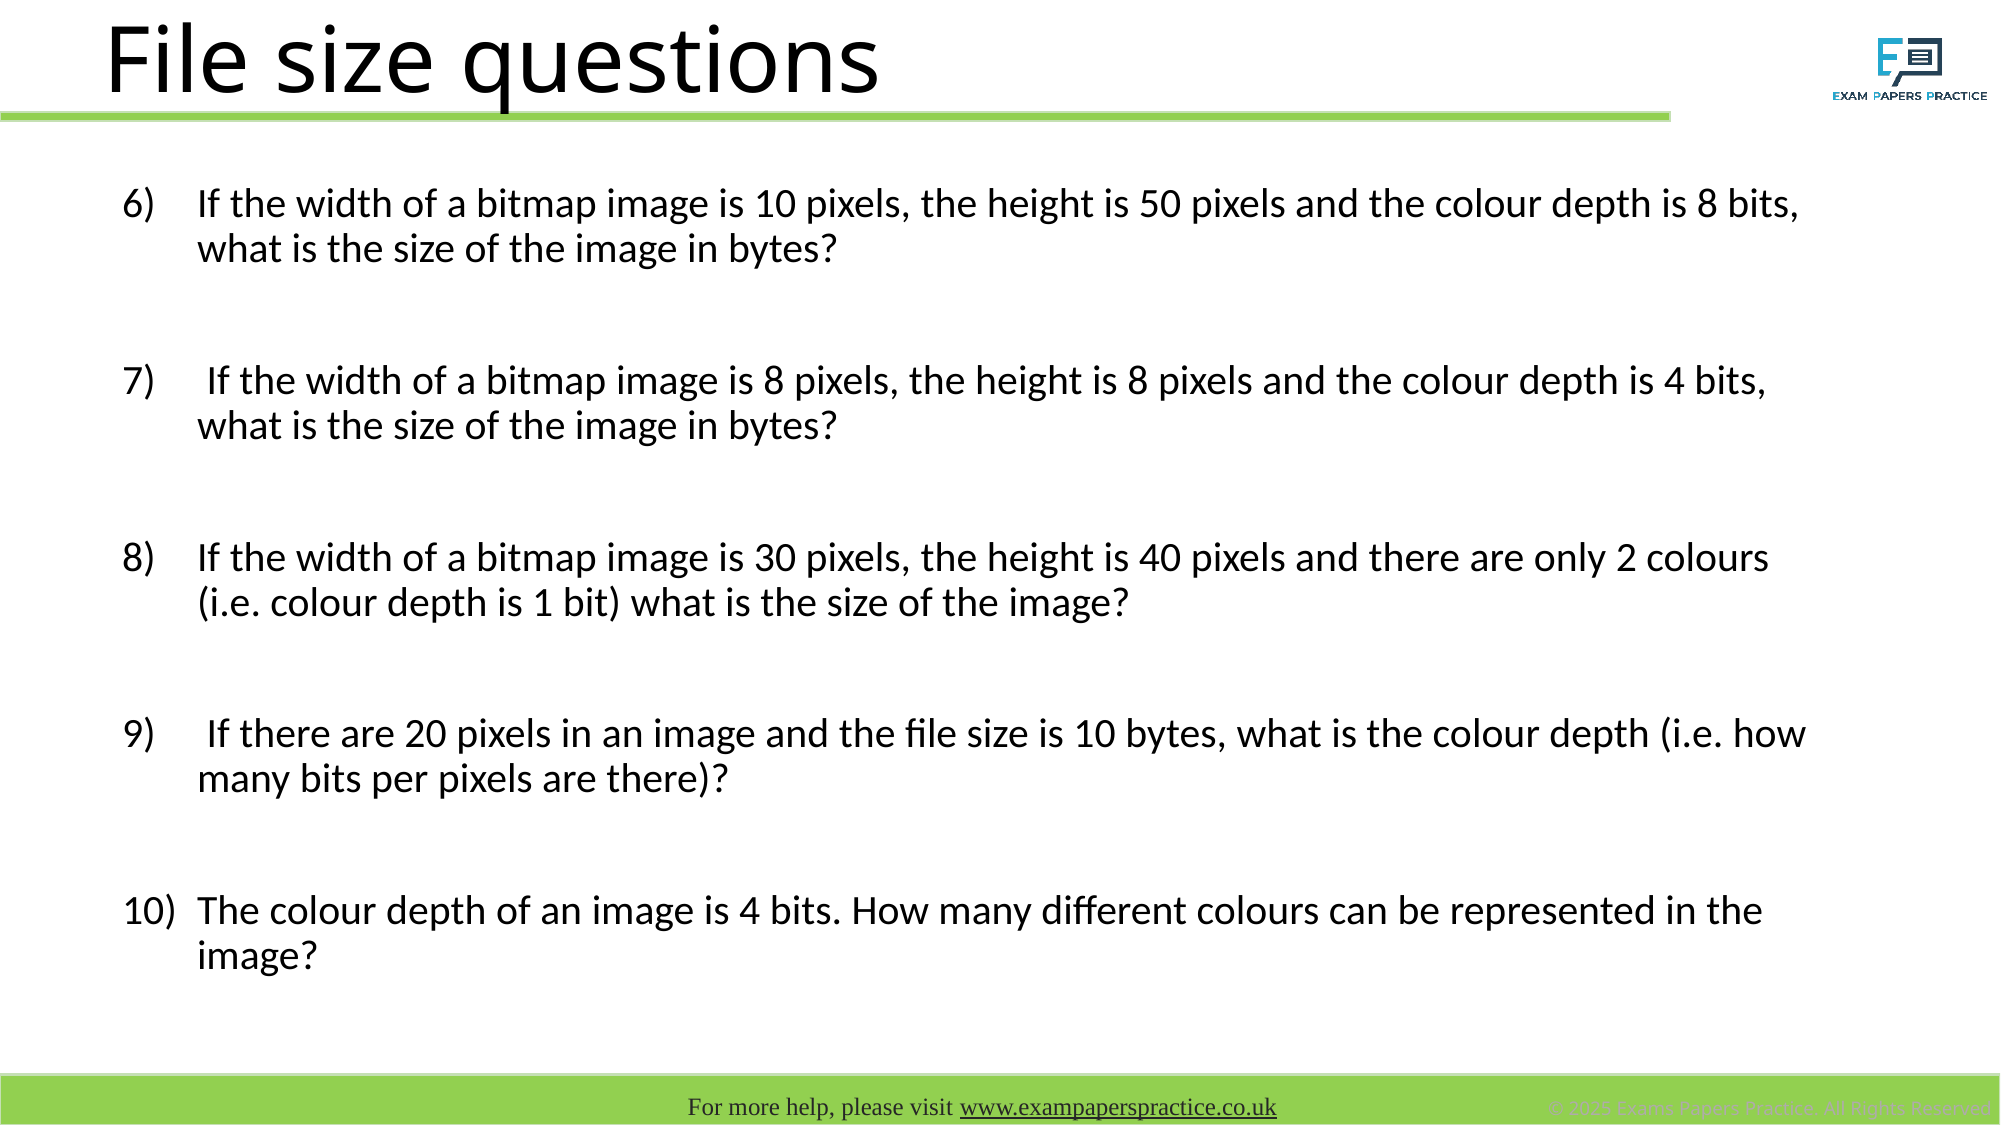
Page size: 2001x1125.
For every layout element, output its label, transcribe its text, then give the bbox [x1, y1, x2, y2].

title File size questions [88, 0, 1814, 146]
list If the width of a bitmap image is 10 pixels, the height is 50 pixels and the colour depth is 8 bits, what is the size of the image in bytes? If the width of a bitmap image is 8 pixels, the height is 8 pixels and the colour depth is 4 bits, what is the size of the image in bytes? If the width of a bitmap image is 30 pixels, the height is 40 pixels and there are only 2 colours (i.e. colour depth is 1 bit) what is the size of the image? If there are 20 pixels in an image and the file size is 10 bytes, what is the colour depth (i.e. how many bits per pixels are there)? The colour depth of an image is 4 bits. How many different colours can be represented in the image? [107, 174, 1833, 1000]
